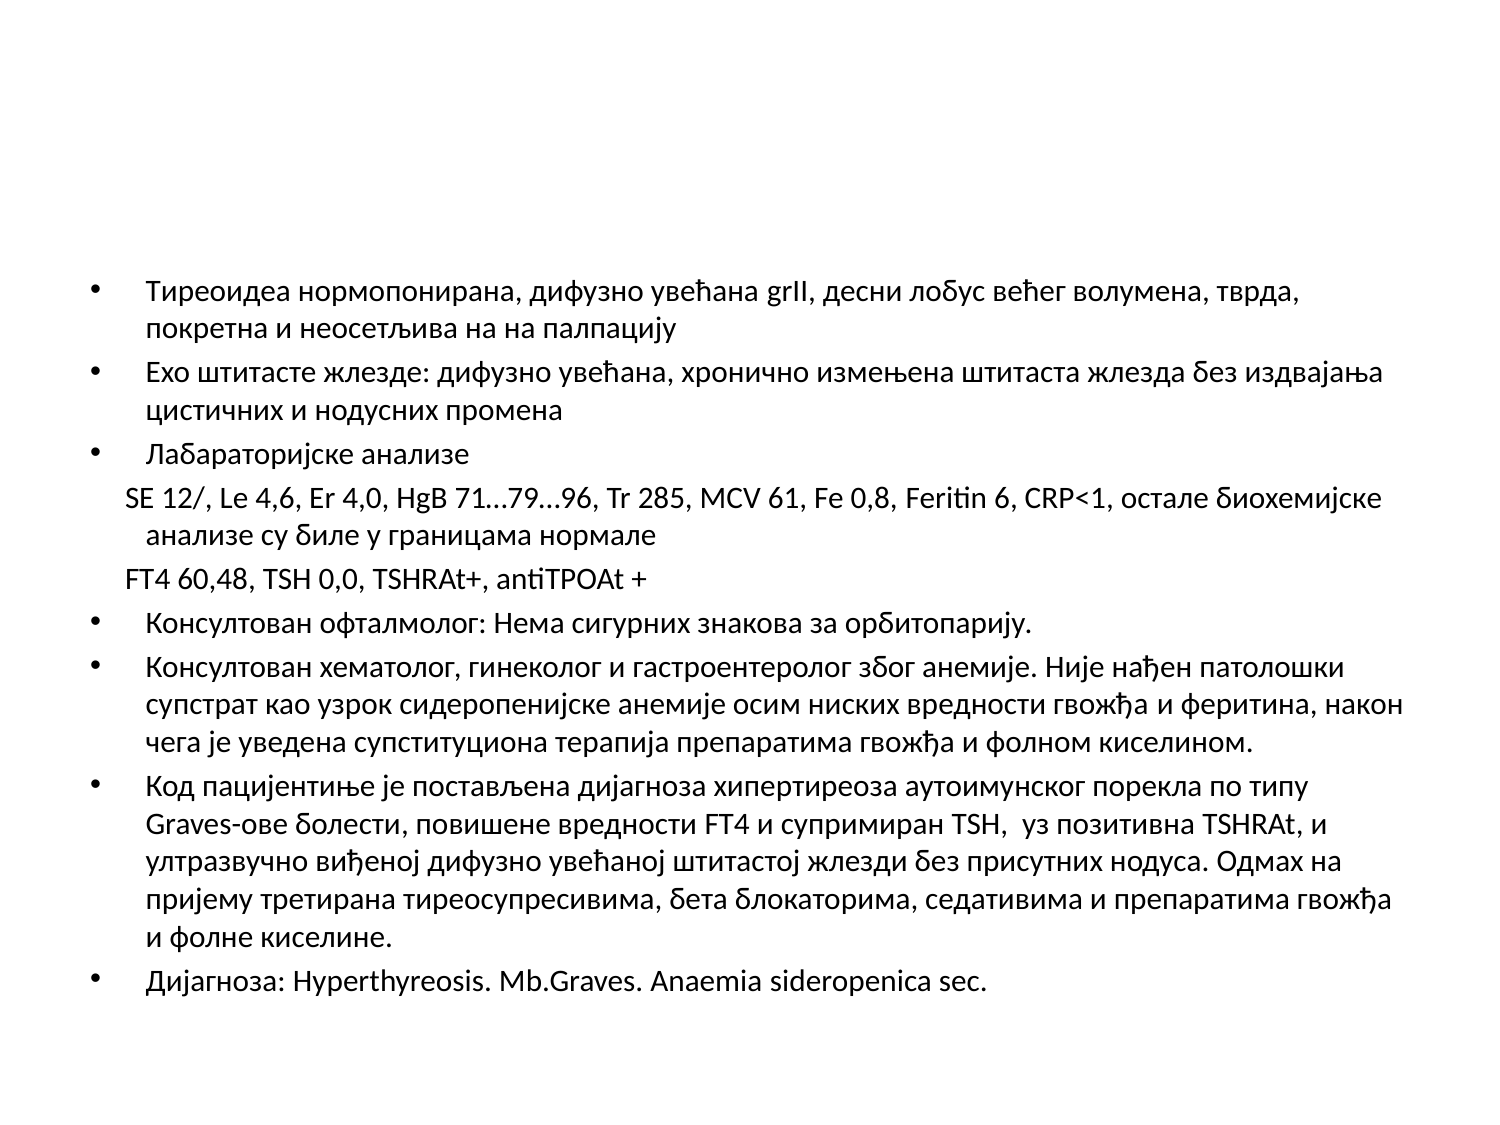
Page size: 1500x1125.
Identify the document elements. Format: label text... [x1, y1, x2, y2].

list Тиреоидеа нормопонирана, дифузно увећана grII, десни лобус већег волумена, тврда, покретна и неосетљива на на палпацију Ехо штитасте жлезде: дифузно увећана, хронично измењена штитаста жлезда без издвајања цистичних и нодусних промена Лабараторијске анализе SE 12/, Le 4,6, Er 4,0, HgB 71…79…96, Tr 285, MCV 61, Fe 0,8, Feritin 6, CRP<1, остале биохемијске анализе су биле у границама нормале FT4 60,48, TSH 0,0, TSHRAt+, antiTPOAt + Консултован офталмолог: Нема сигурних знакова за орбитопарију. Консултован хематолог, гинеколог и гастроентеролог због анемије. Није нађен патолошки супстрат као узрок сидеропенијске анемије осим ниских вредности гвожђа и феритина, након чега је уведена супституциона терапија препаратима гвожђа и фолном киселином. Код пацијентиње је постављена дијагноза хипертиреоза аутоимунског порекла по типу Graves-ове болести, повишене вредности FT4 и супримиран TSH, уз позитивна TSHRAt, и ултразвучно виђеној дифузно увећаној штитастој жлезди без присутних нодуса. Одмах на пријему третирана тиреосупресивима, бета блокаторима, седативима и препаратима гвожђа и фолне киселине. Дијагноза: Hyperthyreosis. Mb.Graves. Anaemia sideropenica sec. [75, 262, 1425, 1005]
